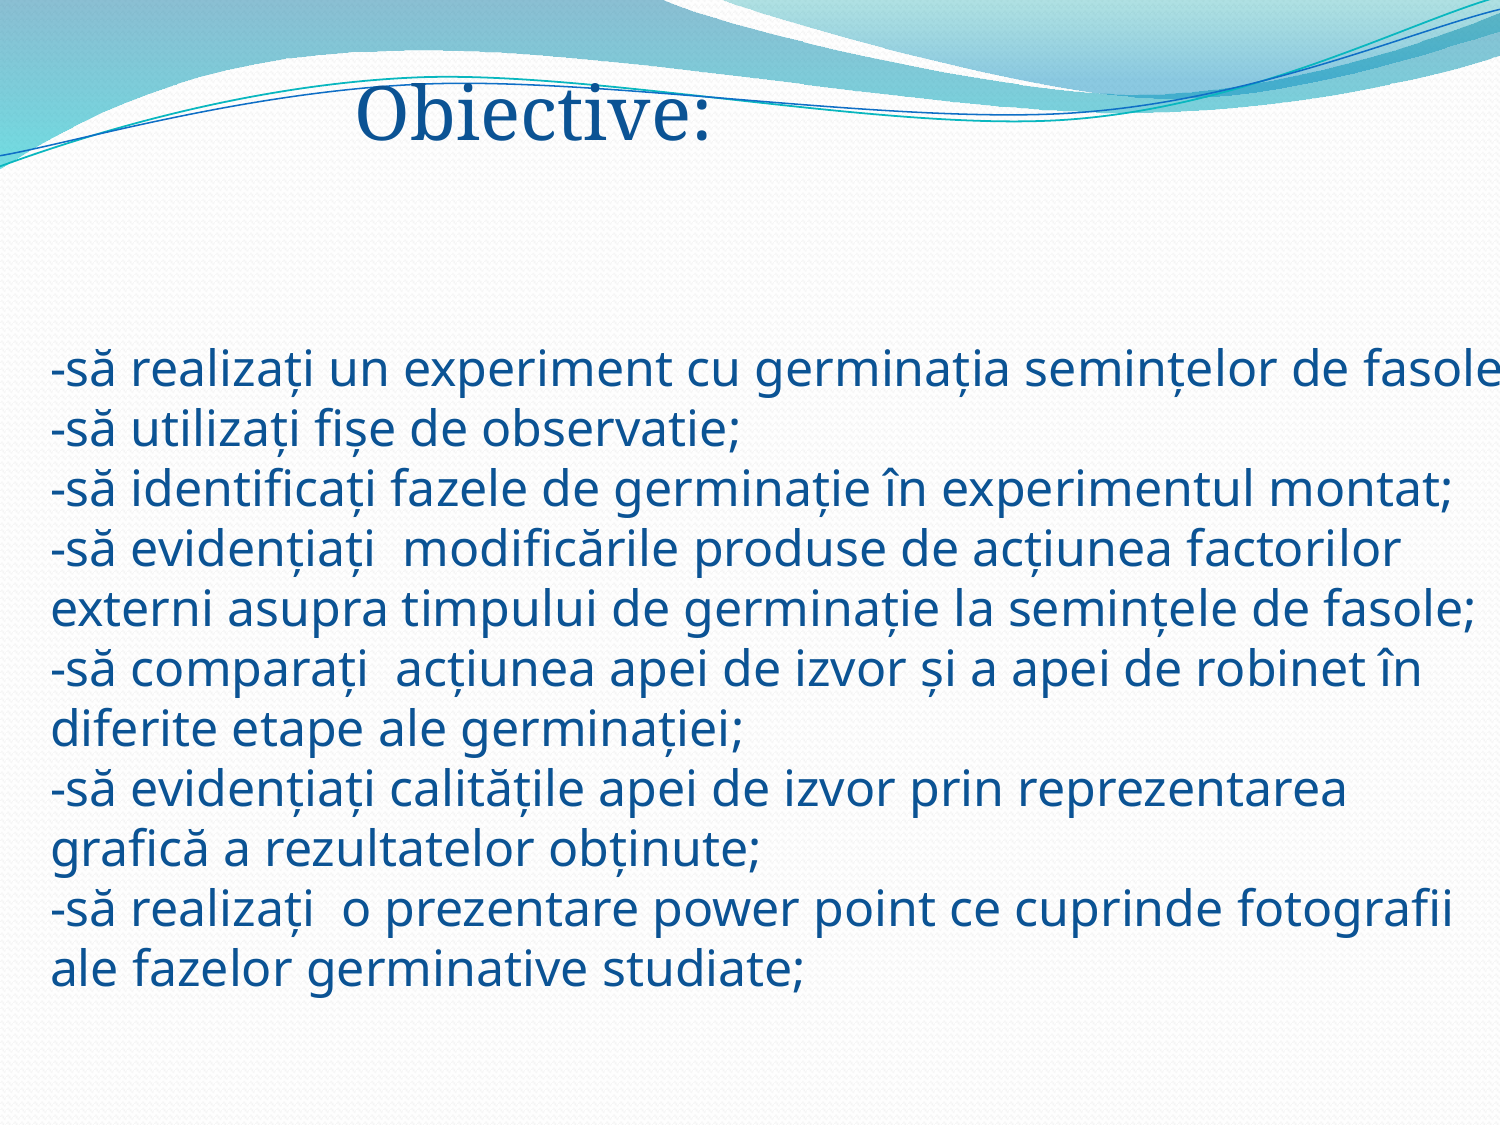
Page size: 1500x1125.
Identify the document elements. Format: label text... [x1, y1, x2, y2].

text_box -să realizați un experiment cu germinația semințelor de fasole; -să utilizați fișe de observatie; -să identificați fazele de germinație în experimentul montat; -să evidențiați modificările produse de acțiunea factorilor externi asupra timpului de germinație la semințele de fasole; -să comparați acțiunea apei de izvor și a apei de robinet în diferite etape ale germinației; -să evidențiați calitățile apei de izvor prin reprezentarea grafică a rezultatelor obținute; -să realizați o prezentare power point ce cuprinde fotografii ale fazelor germinative studiate; [35, 328, 1500, 1004]
text_box Obiective: [339, 58, 797, 209]
